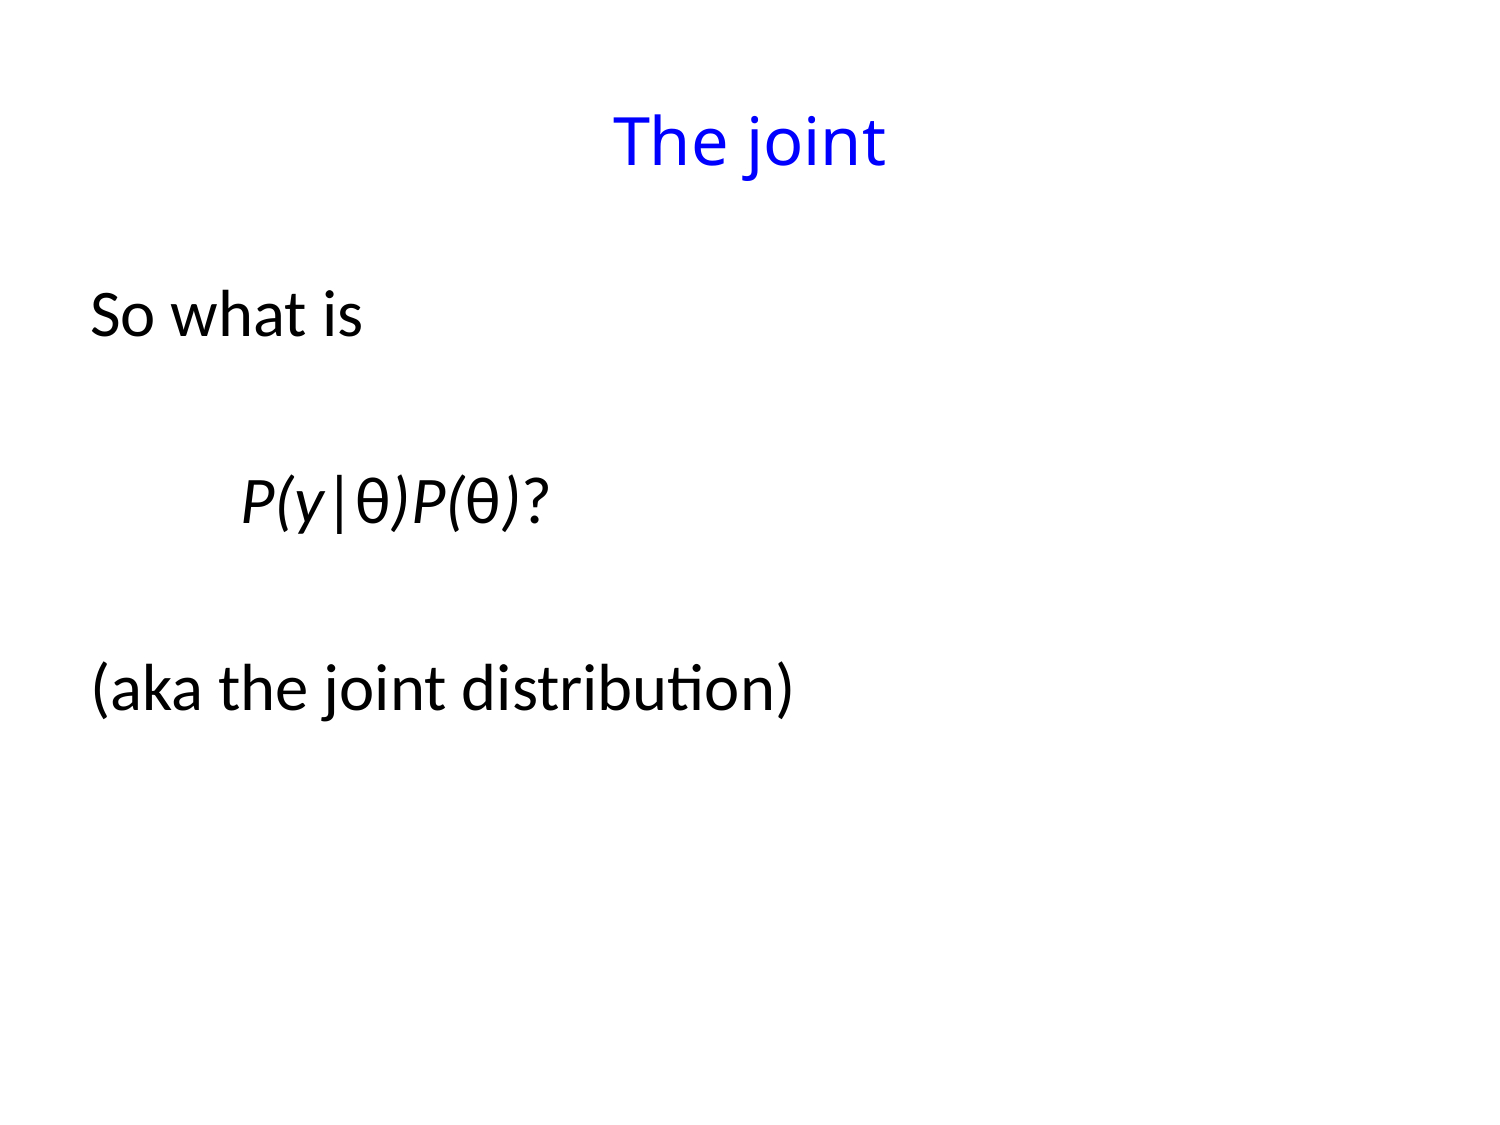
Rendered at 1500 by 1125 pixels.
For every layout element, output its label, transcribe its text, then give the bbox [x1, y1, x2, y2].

list So what is P(y|θ)P(θ)? (aka the joint distribution) [75, 262, 1425, 1005]
title The joint [75, 45, 1425, 233]
